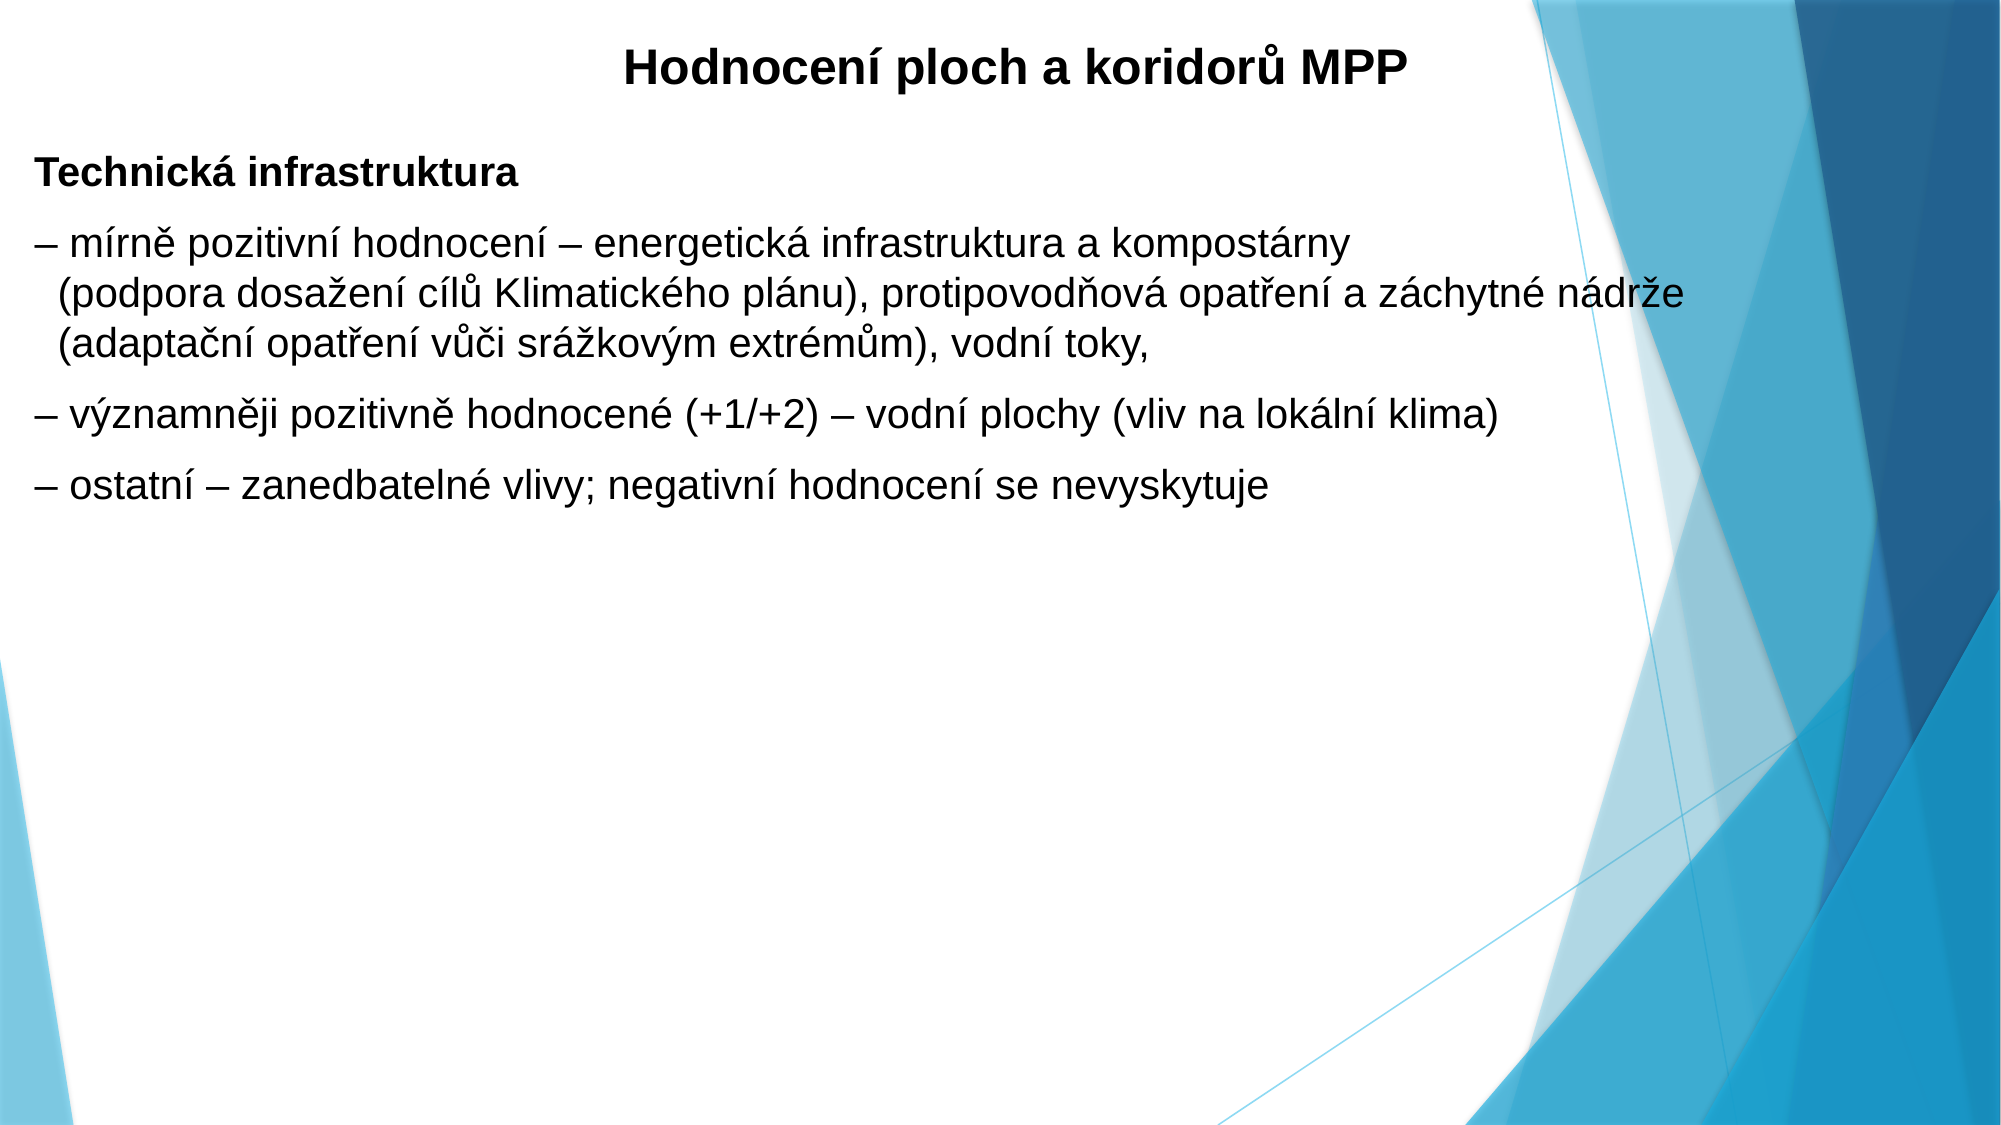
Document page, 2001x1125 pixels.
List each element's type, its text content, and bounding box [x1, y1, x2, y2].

list Technická infrastruktura – mírně pozitivní hodnocení – energetická infrastruktura a kompostárny (podpora dosažení cílů Klimatického plánu), protipovodňová opatření a záchytné nádrže (adaptační opatření vůči srážkovým extrémům), vodní toky, – významněji pozitivně hodnocené (+1/+2) – vodní plochy (vliv na lokální klima) – ostatní – zanedbatelné vlivy; negativní hodnocení se nevyskytuje [19, 137, 1981, 1106]
title Hodnocení ploch a koridorů MPP [48, 26, 1986, 133]
